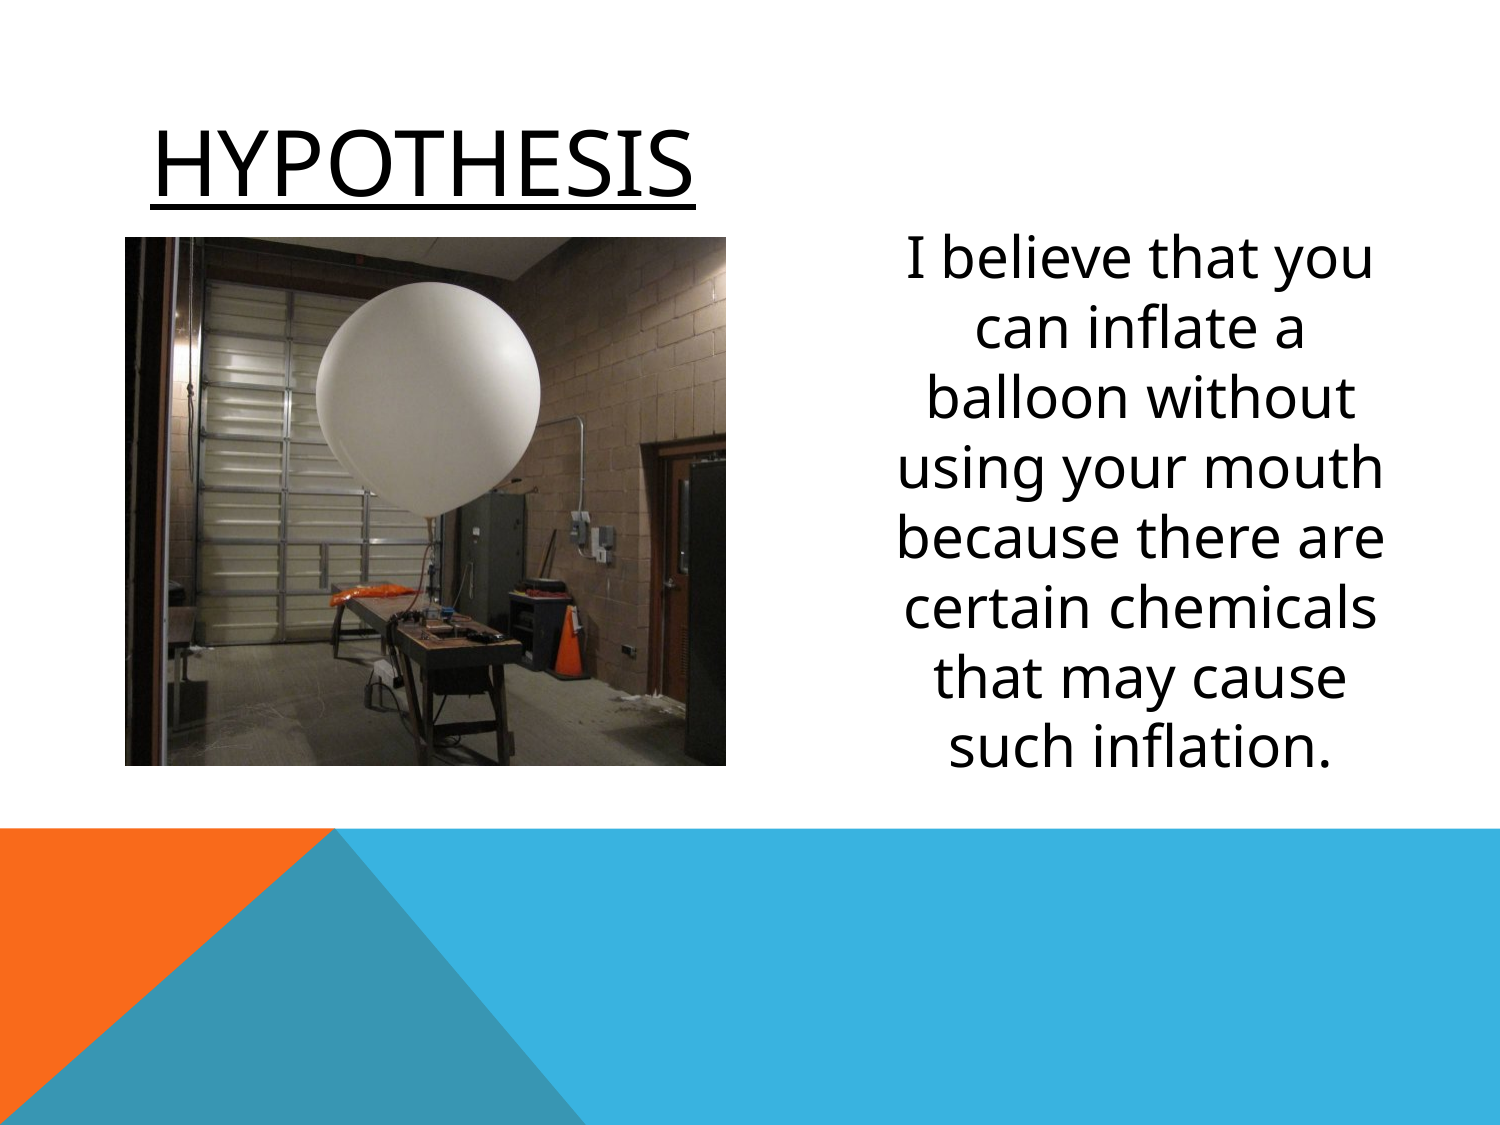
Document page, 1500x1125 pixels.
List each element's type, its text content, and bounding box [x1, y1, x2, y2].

title Hypothesis [135, 60, 1438, 150]
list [124, 237, 727, 766]
text_box I believe that you can inflate a balloon without using your mouth because there are certain chemicals that may cause such inflation. [853, 212, 1429, 787]
